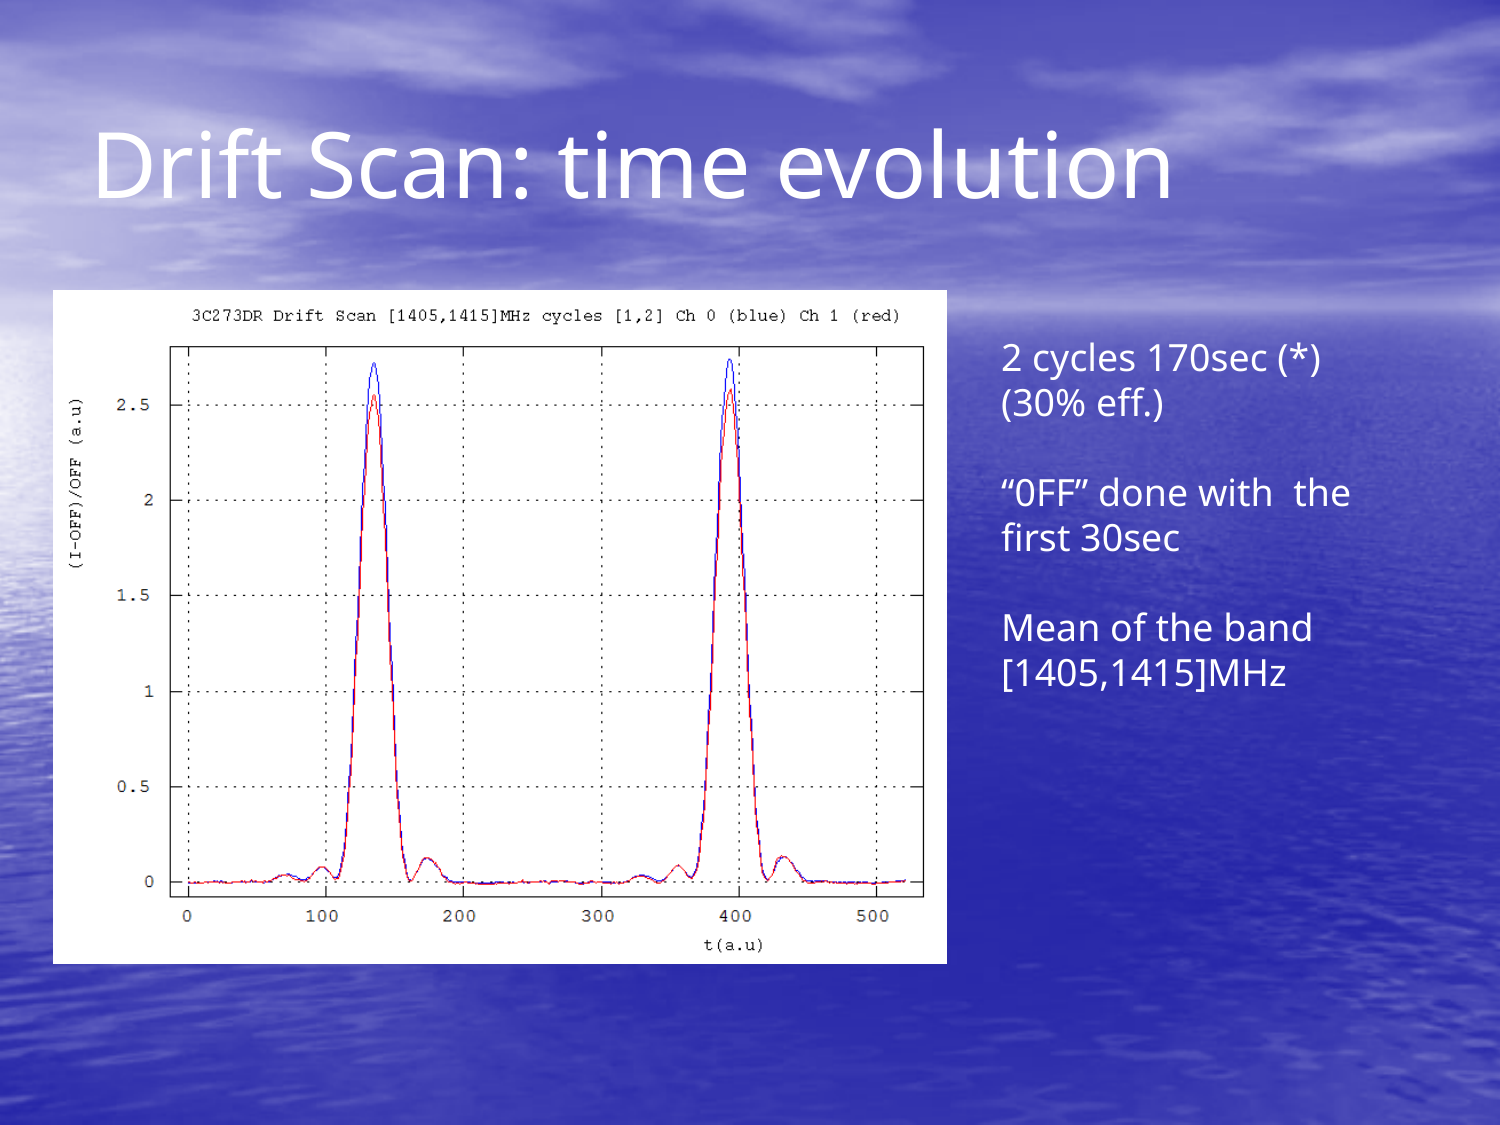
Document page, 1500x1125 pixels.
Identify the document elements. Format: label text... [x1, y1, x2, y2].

picture [52, 290, 947, 964]
text_box 2 cycles 170sec (*) (30% eff.) “0FF” done with the first 30sec Mean of the band [1405,1415]MHz [986, 326, 1412, 701]
title Drift Scan: time evolution [74, 47, 1426, 276]
